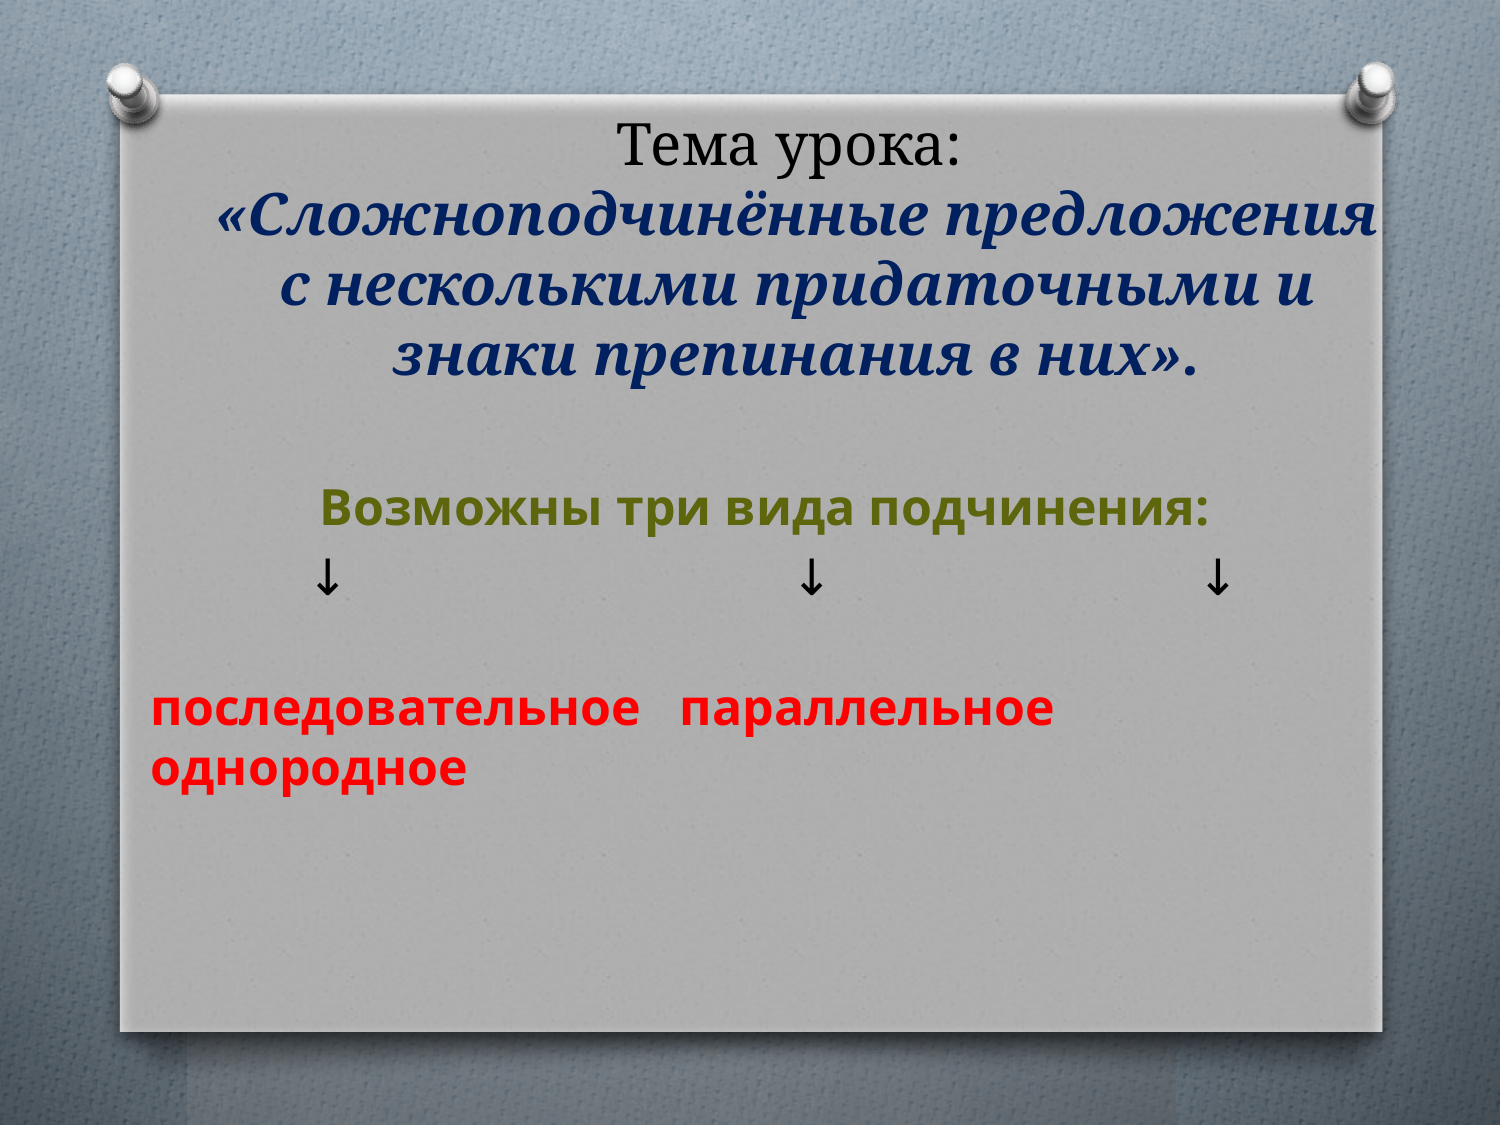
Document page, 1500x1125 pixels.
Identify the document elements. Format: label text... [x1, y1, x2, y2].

list Возможны три вида подчинения: ↓ ↓ ↓ последовательное параллельное однородное [135, 468, 1412, 998]
title Тема урока: «Сложноподчинённые предложения с несколькими придаточными и знаки препинания в них». [183, 90, 1412, 335]
picture [75, 29, 198, 153]
picture [1317, 35, 1439, 132]
